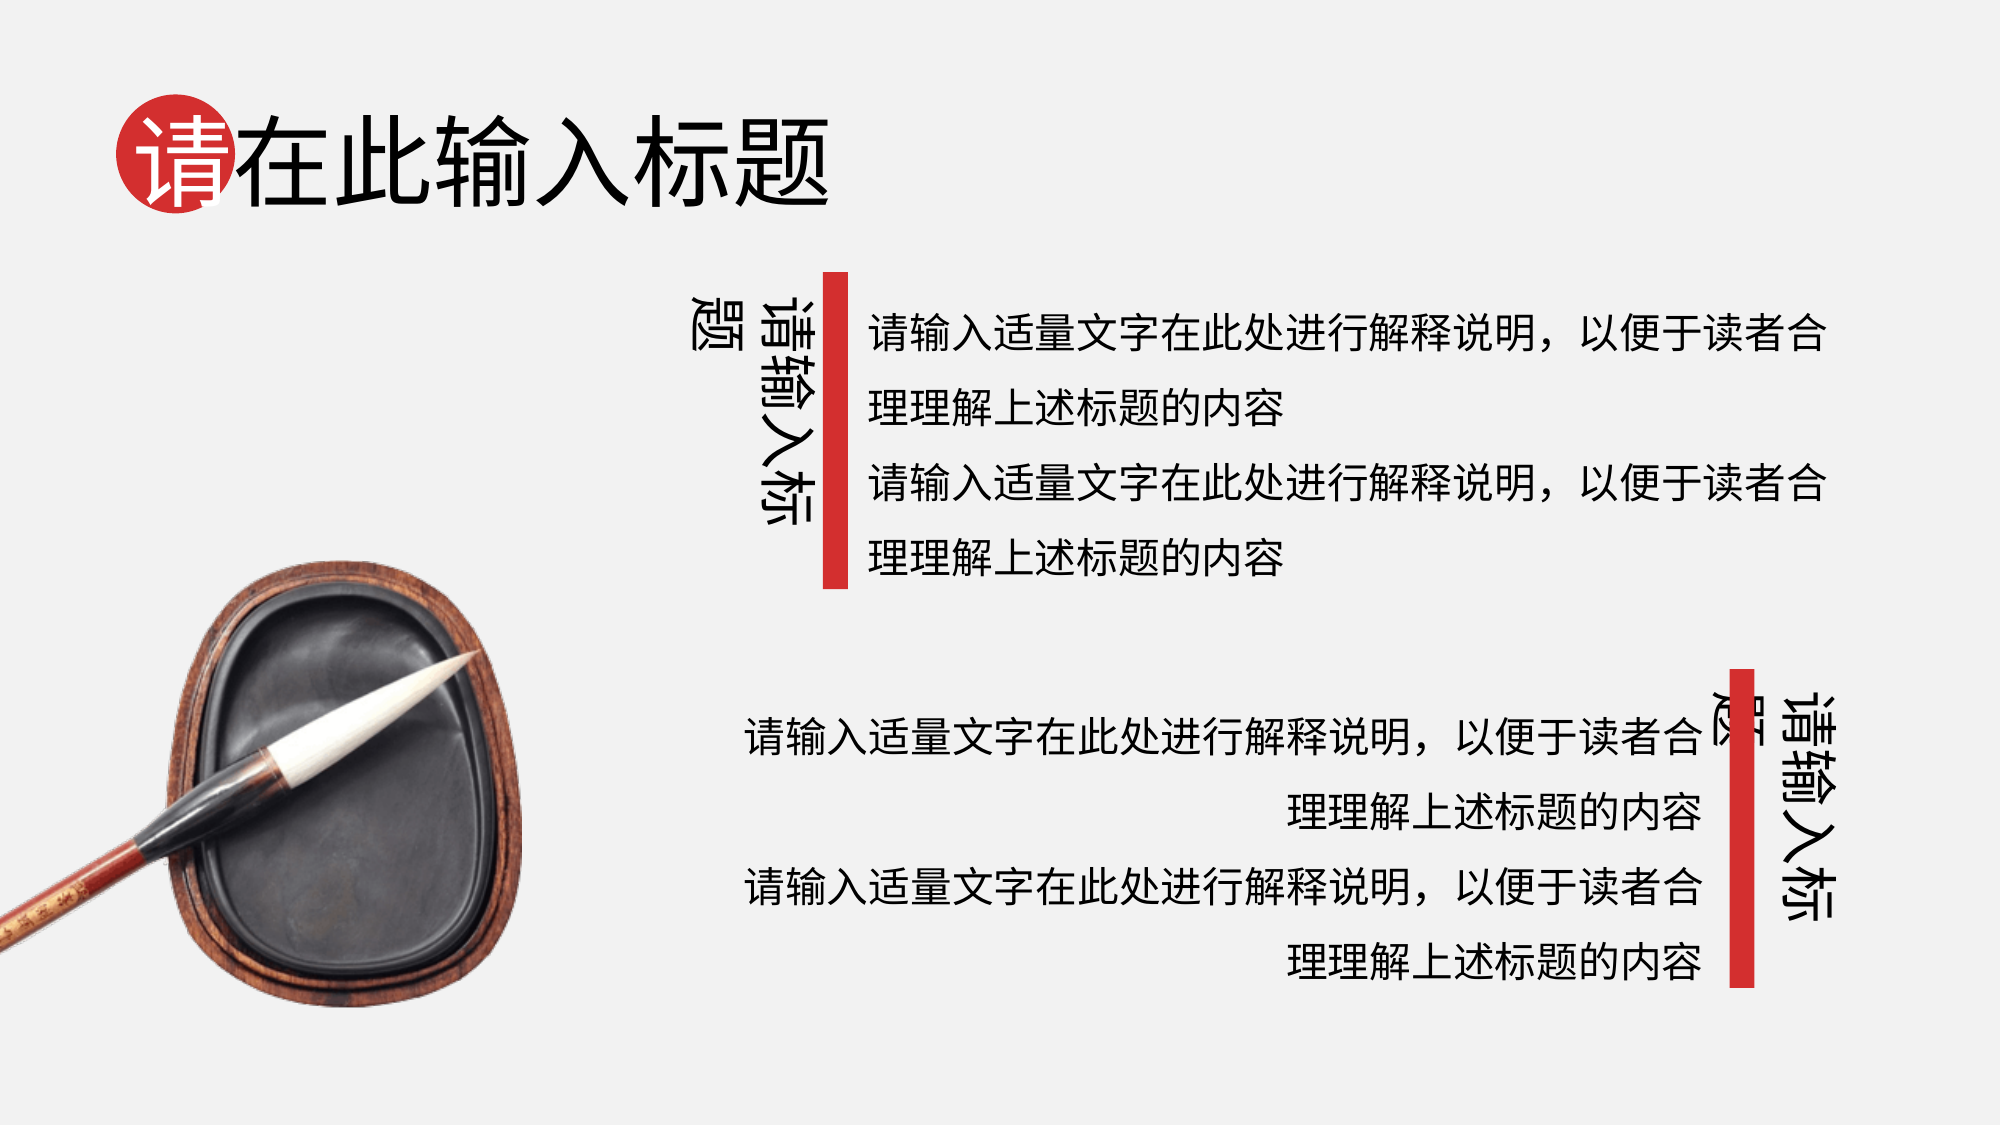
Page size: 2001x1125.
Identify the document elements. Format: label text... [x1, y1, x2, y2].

text_box [1729, 668, 1756, 989]
text_box 请输入标题 [731, 280, 833, 595]
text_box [0, 92, 919, 229]
text_box 请输入适量文字在此处进行解释说明，以便于读者合理理解上述标题的内容 请输入适量文字在此处进行解释说明，以便于读者合理理解上述标题的内容 [853, 274, 1854, 590]
picture [0, 560, 522, 1125]
text_box 请输入标题 [1756, 676, 1854, 989]
text_box 请输入适量文字在此处进行解释说明，以便于读者合理理解上述标题的内容 请输入适量文字在此处进行解释说明，以便于读者合理理解上述标题的内容 [718, 678, 1719, 993]
text_box [822, 271, 849, 590]
